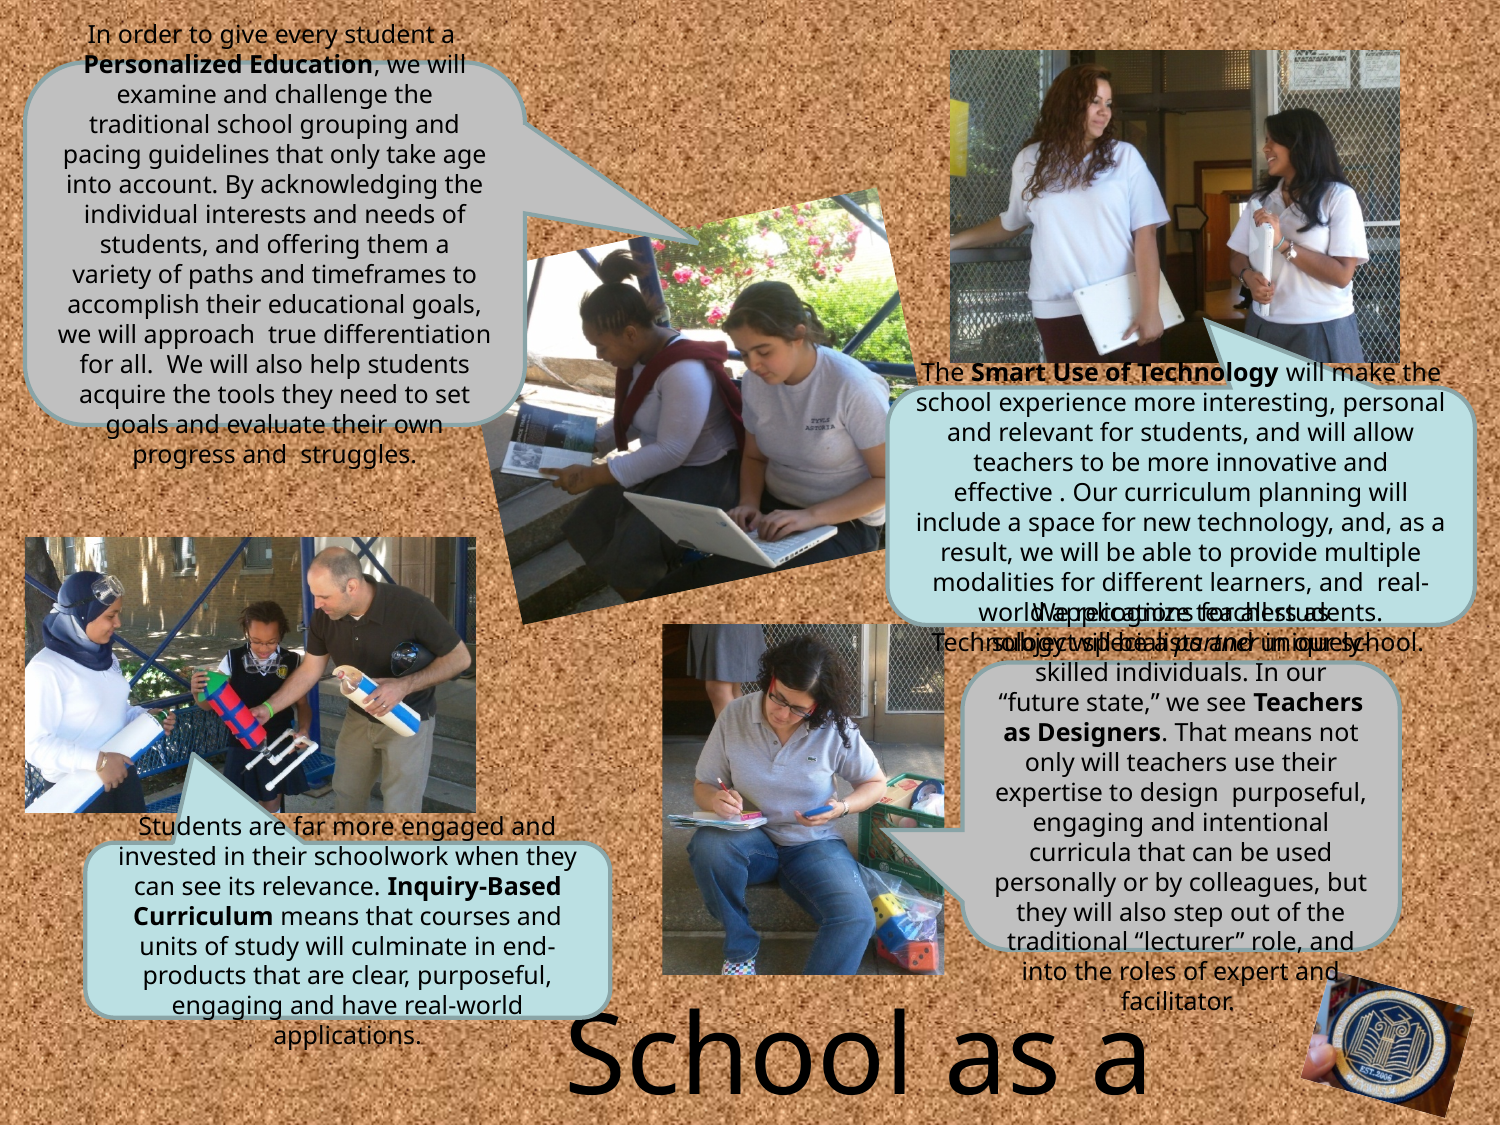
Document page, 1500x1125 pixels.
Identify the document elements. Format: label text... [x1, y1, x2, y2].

text_box We recognize teachers as subject specialists and uniquely-skilled individuals. In our “future state,” we see Teachers as Designers. That means not only will teachers use their expertise to design purposeful, engaging and intentional curricula that can be used personally or by colleagues, but they will also step out of the traditional “lecturer” role, and into the roles of expert and facilitator. [949, 662, 1400, 950]
text_box Students are far more engaged and invested in their schoolwork when they can see its relevance. Inquiry-Based Curriculum means that courses and units of study will culminate in end-products that are clear, purposeful, engaging and have real-world applications. [83, 822, 613, 1020]
text_box In order to give every student a Personalized Education, we will examine and challenge the traditional school grouping and pacing guidelines that only take age into account. By acknowledging the individual interests and needs of students, and offering them a variety of paths and timeframes to accomplish their educational goals, we will approach true differentiation for all. We will also help students acquire the tools they need to set goals and evaluate their own progress and struggles. [24, 62, 674, 425]
text_box The Smart Use of Technology will make the school experience more interesting, personal and relevant for students, and will allow teachers to be more innovative and effective . Our curriculum planning will include a space for new technology, and, as a result, we will be able to provide multiple modalities for different learners, and real-world applications for all students. Technology will be a partner in our school. [888, 372, 1475, 625]
picture [0, 0, 1500, 1125]
text_box School as a launchpad [549, 974, 1350, 1125]
